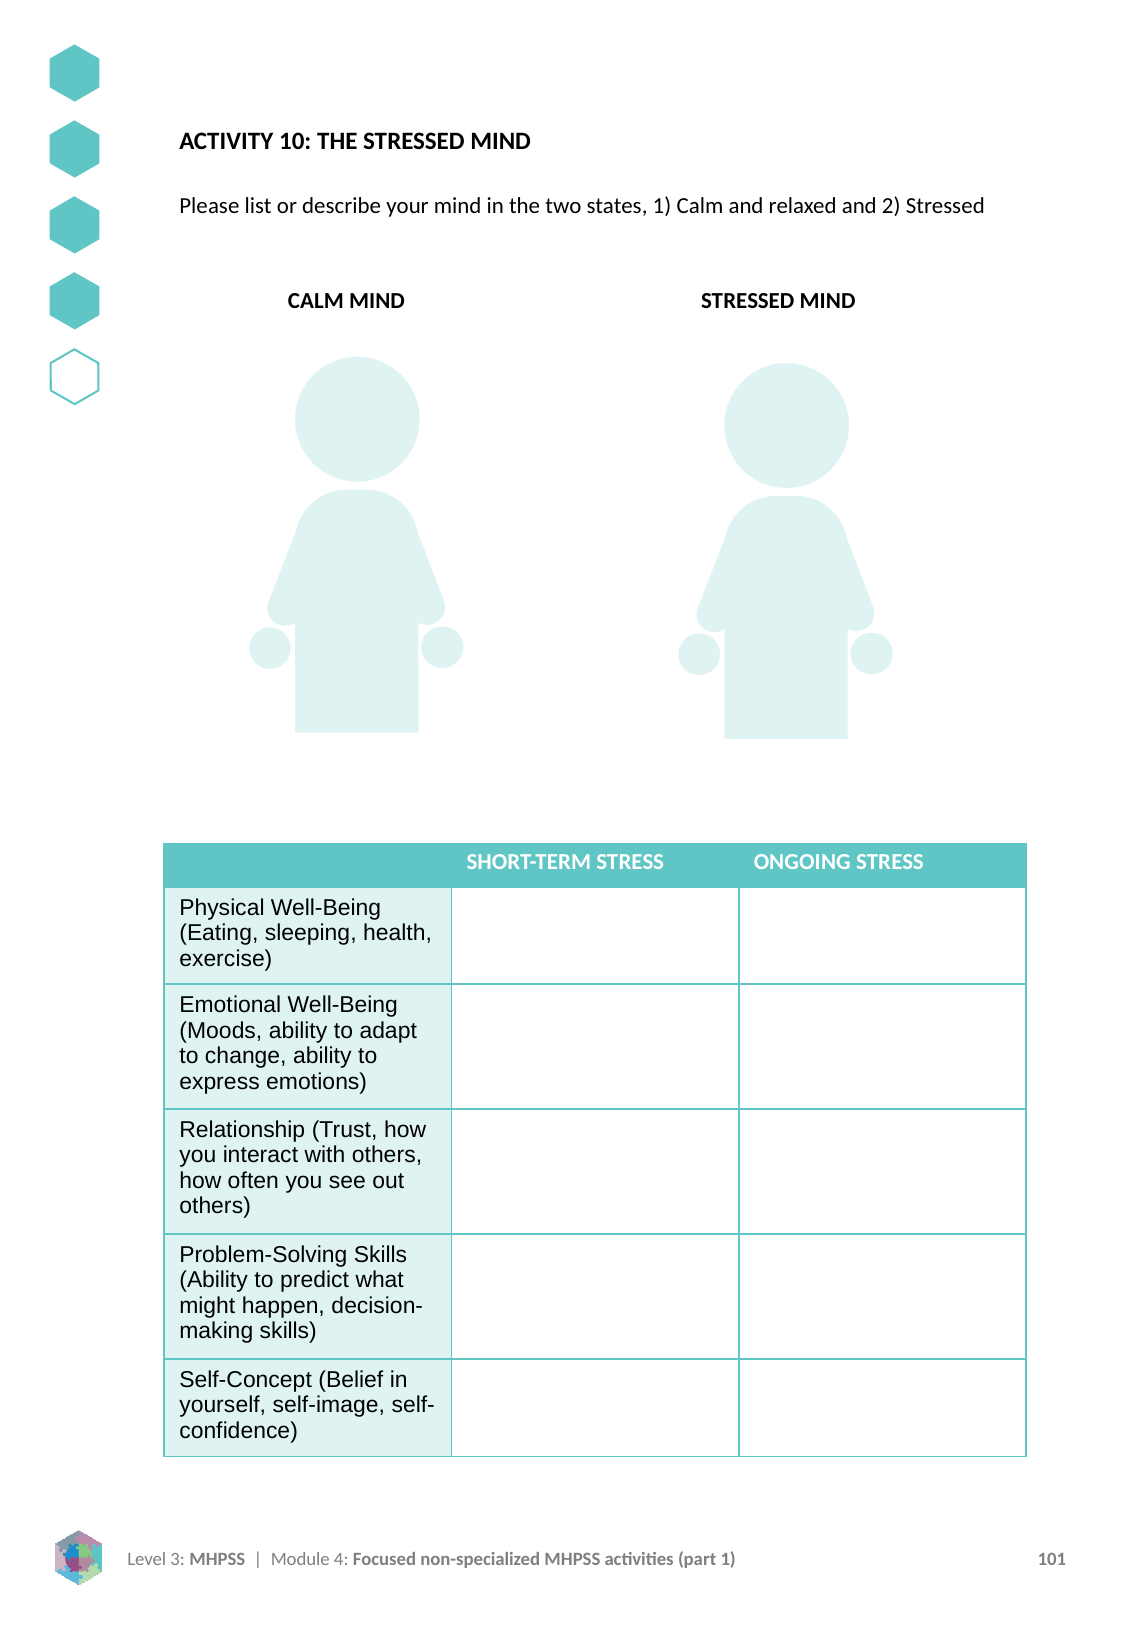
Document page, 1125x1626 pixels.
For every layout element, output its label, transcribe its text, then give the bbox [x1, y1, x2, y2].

table_cell Emotional Well-Being (Moods, ability to adapt to change, ability to express emotions) [165, 985, 451, 1108]
table_header SHORT-TERM STRESS [452, 845, 738, 886]
table_cell [452, 1235, 738, 1358]
text_box ACTIVITY 10: THE STRESSED MIND [164, 117, 1027, 163]
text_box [246, 356, 467, 733]
text_box [50, 121, 99, 177]
table_cell Self-Concept (Belief in yourself, self-image, self-confidence) [165, 1360, 451, 1456]
text_box STRESSED MIND [602, 278, 955, 322]
table_cell [452, 888, 738, 983]
table_cell [740, 888, 1025, 983]
table_cell [740, 1360, 1025, 1456]
table_cell [740, 1235, 1025, 1358]
table_cell [740, 1110, 1025, 1233]
text_box [50, 197, 99, 253]
text_box [50, 349, 99, 405]
table_cell [452, 985, 738, 1108]
table_cell [452, 1360, 738, 1456]
table_header [165, 845, 451, 886]
text_box [50, 273, 99, 329]
table_cell Problem-Solving Skills (Ability to predict what might happen, decision-making skills) [165, 1235, 451, 1358]
table_cell [452, 1110, 738, 1233]
table_cell Physical Well-Being (Eating, sleeping, health, exercise) [165, 888, 451, 983]
table_cell [740, 985, 1025, 1108]
text_box CALM MIND [170, 278, 523, 322]
table_cell Relationship (Trust, how you interact with others, how often you see out others) [165, 1110, 451, 1233]
table_header ONGOING STRESS [740, 845, 1025, 886]
text_box Please list or describe your mind in the two states, 1) Calm and relaxed and 2) Stressed [164, 183, 1027, 226]
text_box [50, 45, 99, 101]
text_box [675, 362, 896, 740]
picture [55, 1530, 102, 1585]
